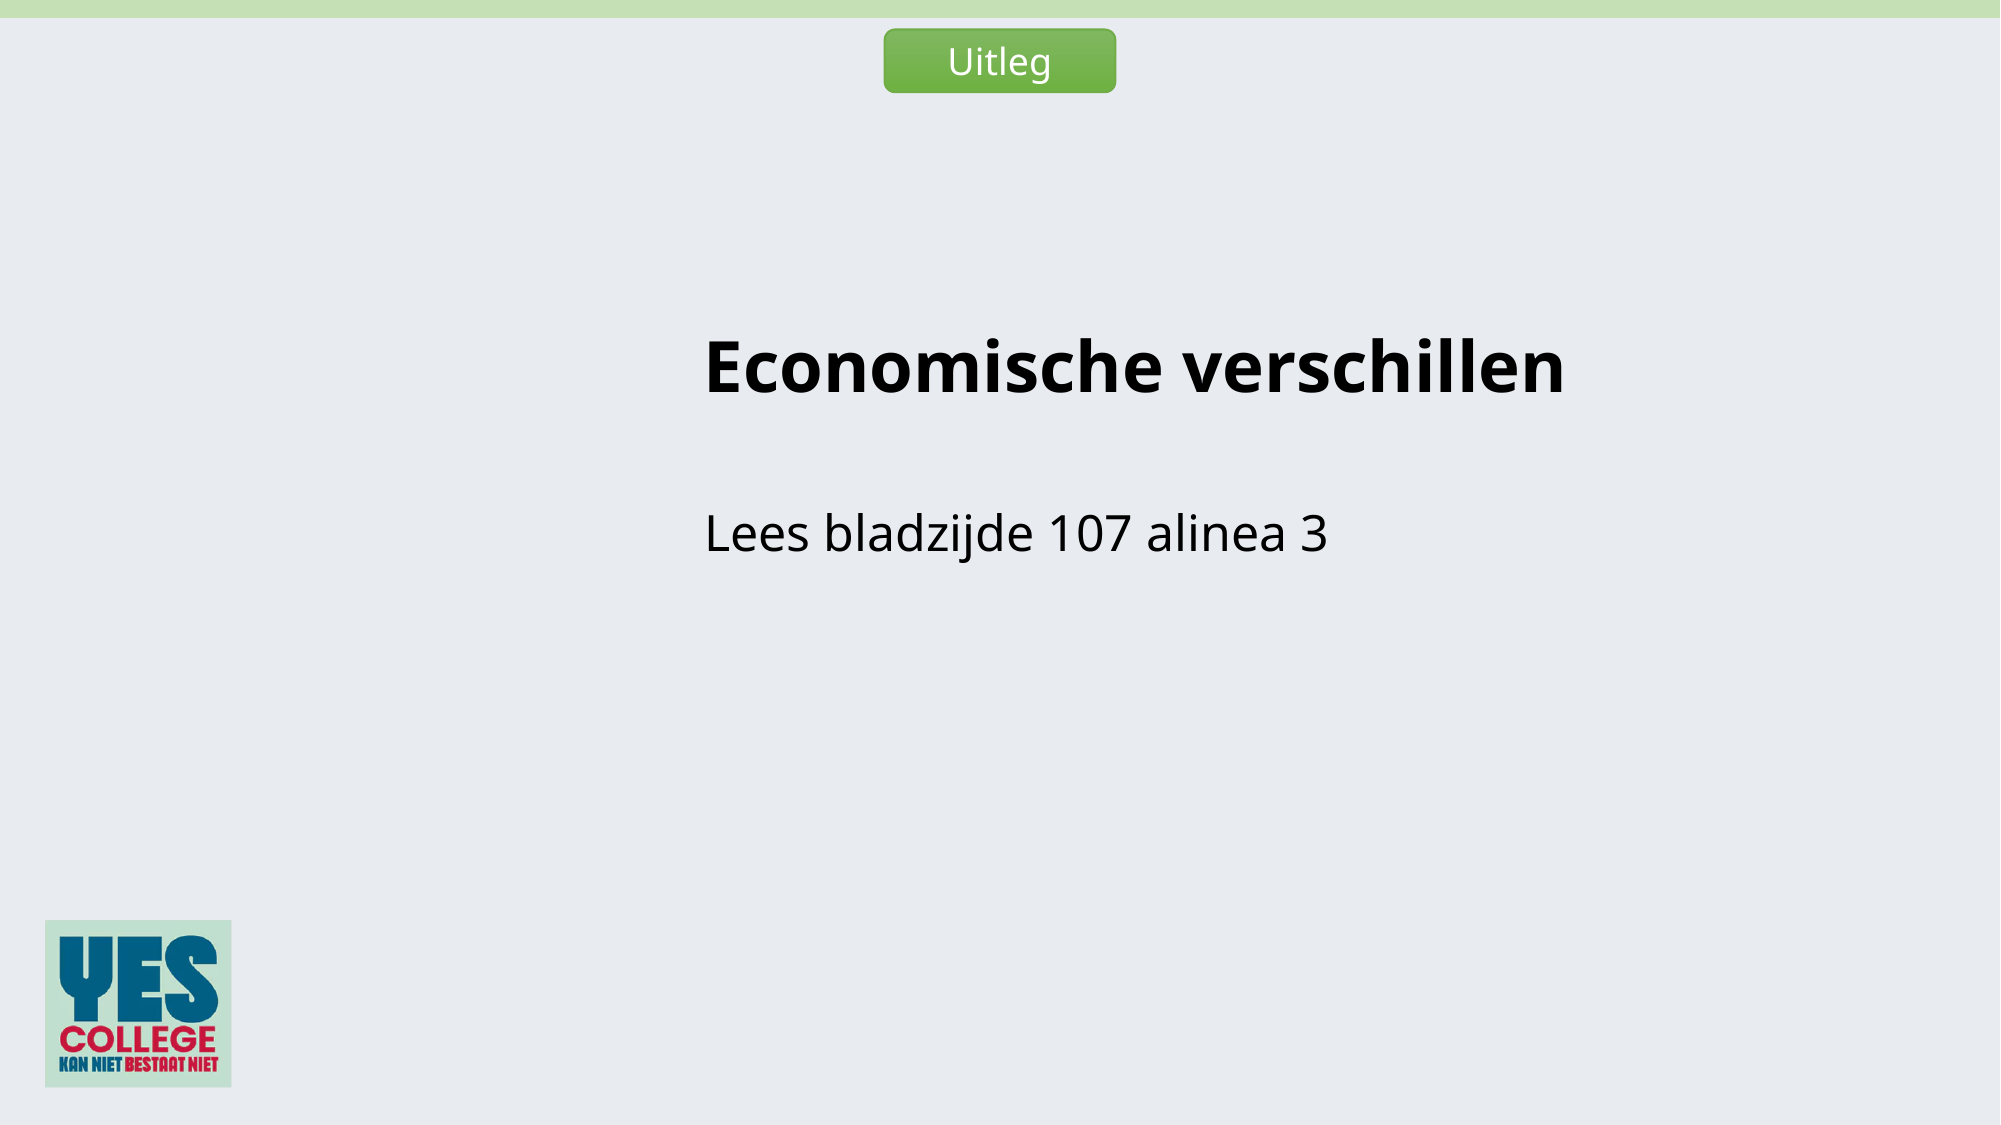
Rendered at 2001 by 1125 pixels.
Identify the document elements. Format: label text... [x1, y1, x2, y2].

text_box [0, 0, 2000, 18]
text_box Uitleg [883, 28, 1117, 94]
picture [0, 913, 356, 1093]
text_box Lees bladzijde 107 alinea 3 [689, 494, 1353, 629]
text_box Economische verschillen [689, 314, 1874, 415]
